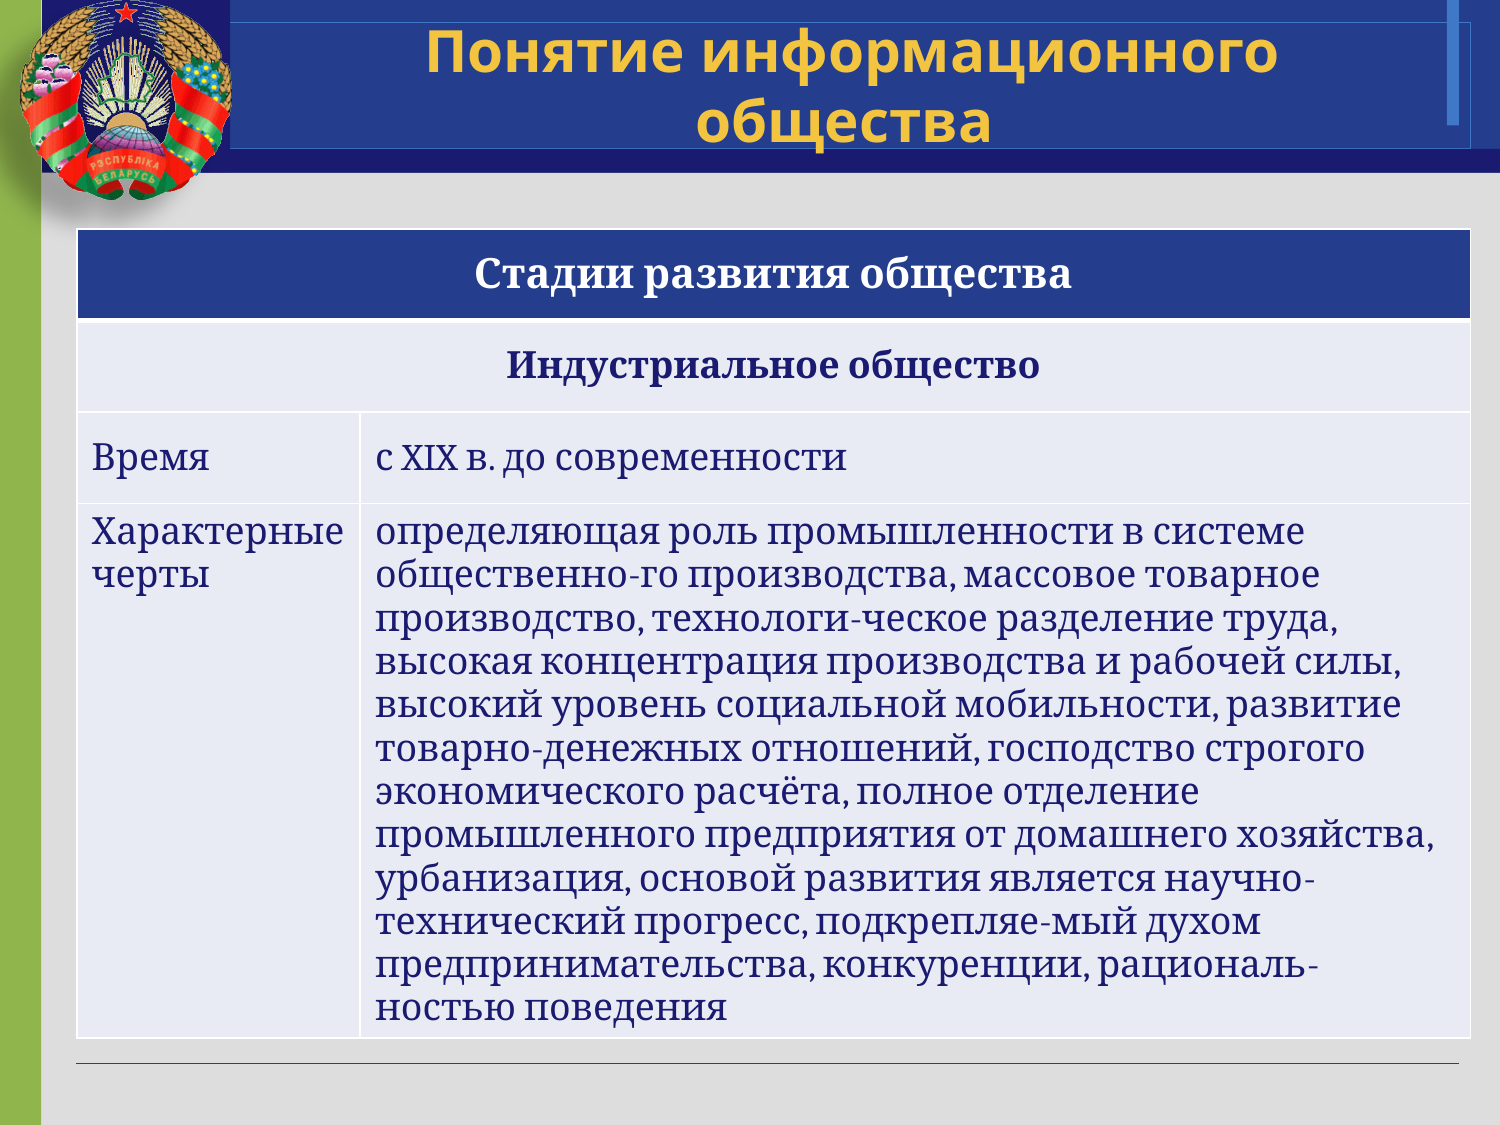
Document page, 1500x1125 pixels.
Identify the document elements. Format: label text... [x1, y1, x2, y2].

table_cell Характерные черты [78, 504, 359, 1037]
title Понятие информационного общества [241, 38, 1448, 131]
table_cell определяющая роль промышленности в системе общественно-го производства, массовое товарное производство, технологи-ческое разделение труда, высокая концентрация производства и рабочей силы, высокий уровень социальной мобильности, развитие товарно-денежных отношений, господство строгого экономического расчёта, полное отделение промышленного предприятия от домашнего хозяйства, урбанизация, основой развития является научно-технический прогресс, подкрепляе-мый духом предпринимательства, конкуренции, рациональ-ностью поведения [361, 504, 1470, 1037]
table_header Стадии развития общества [78, 230, 1470, 318]
picture [20, 0, 232, 200]
table_cell Время [78, 413, 359, 503]
table_cell с XIX в. до современности [361, 413, 1470, 503]
table_cell Индустриальное общество [78, 323, 1470, 411]
